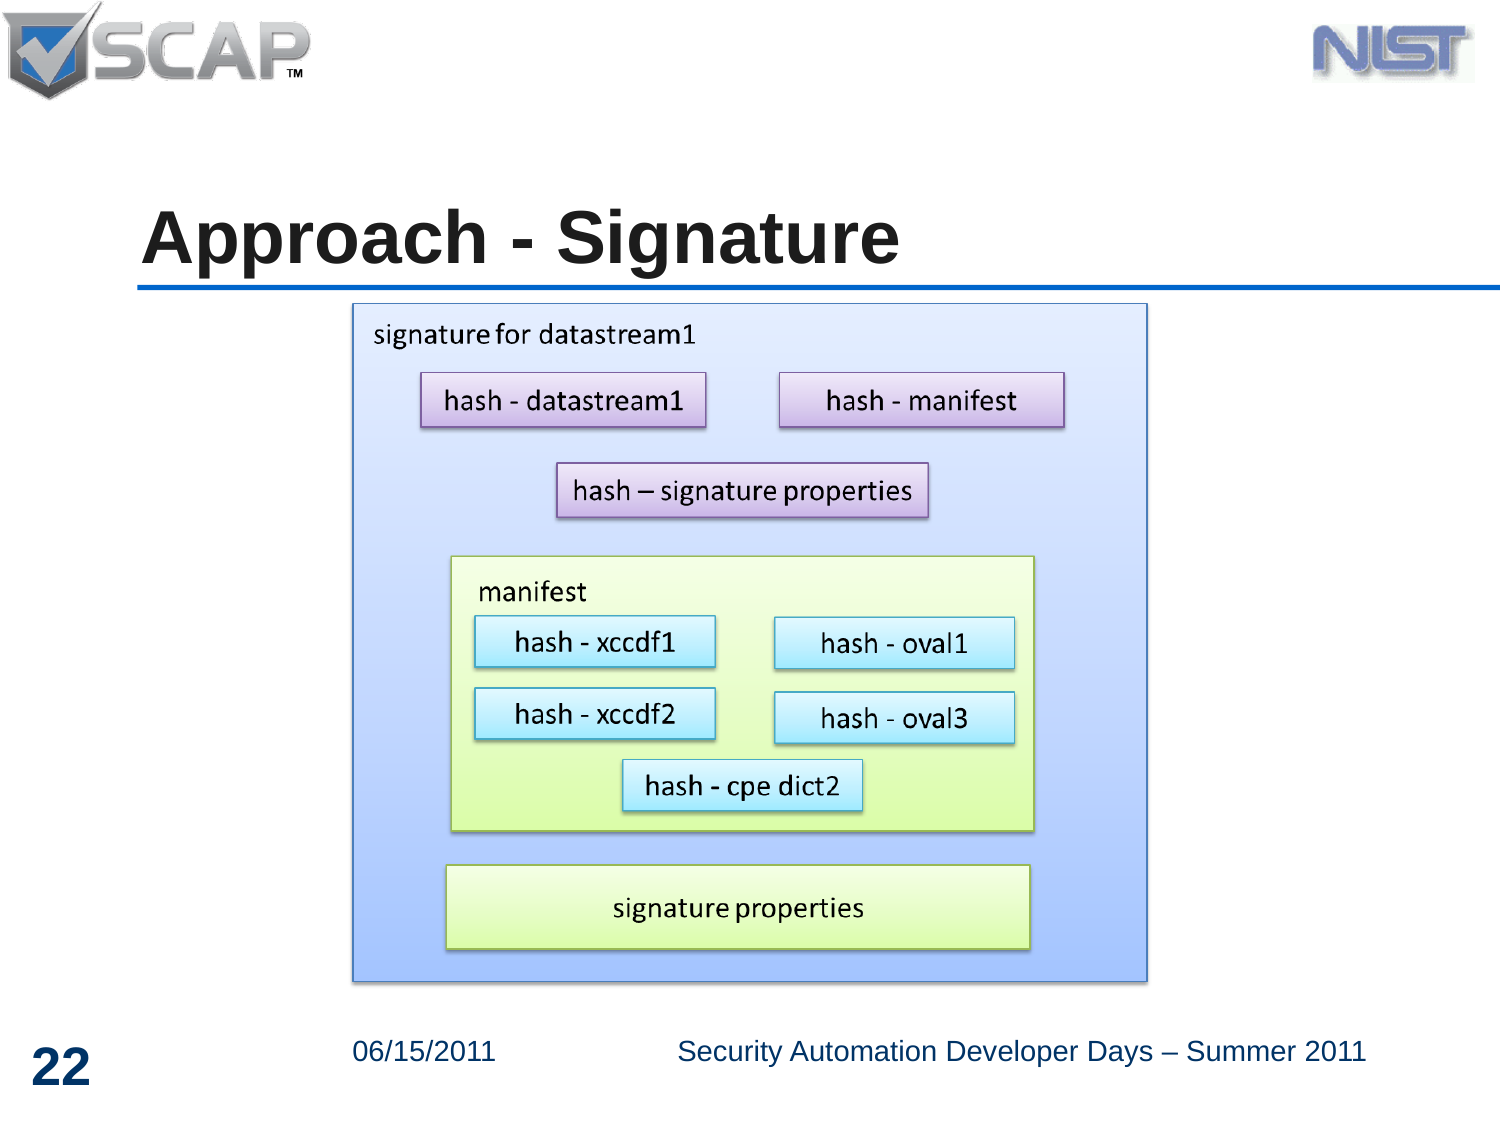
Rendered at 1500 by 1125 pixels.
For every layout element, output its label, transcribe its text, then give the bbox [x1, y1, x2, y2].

slide_number 22 [13, 1023, 111, 1105]
footer Security Automation Developer Days – Summer 2011 [662, 1025, 1426, 1103]
picture [346, 299, 1154, 991]
picture [0, 0, 313, 103]
title Approach - Signature [124, 99, 1426, 288]
picture [1312, 24, 1475, 83]
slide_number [337, 1025, 662, 1103]
